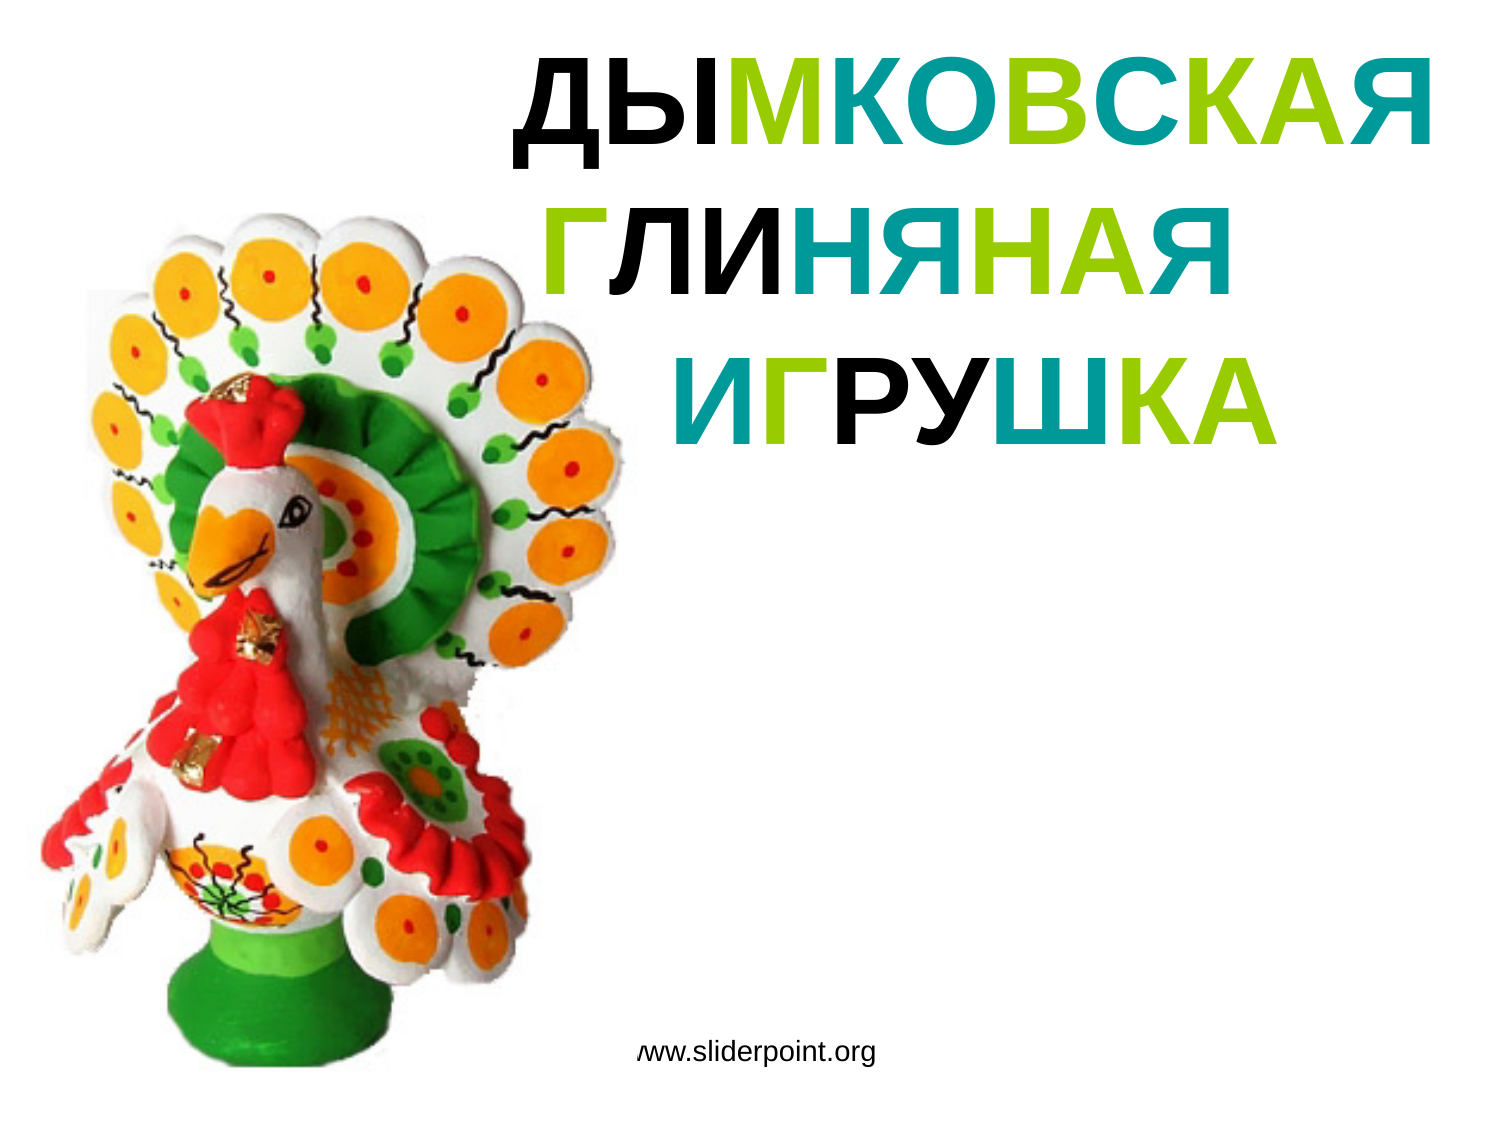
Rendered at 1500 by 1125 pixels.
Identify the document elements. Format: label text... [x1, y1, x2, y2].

picture [22, 212, 638, 1113]
footer www.sliderpoint.org [641, 1024, 988, 1103]
text_box ДЫМКОВСКАЯ ГЛИНЯНАЯ ИГРУШКА [462, 12, 1488, 478]
